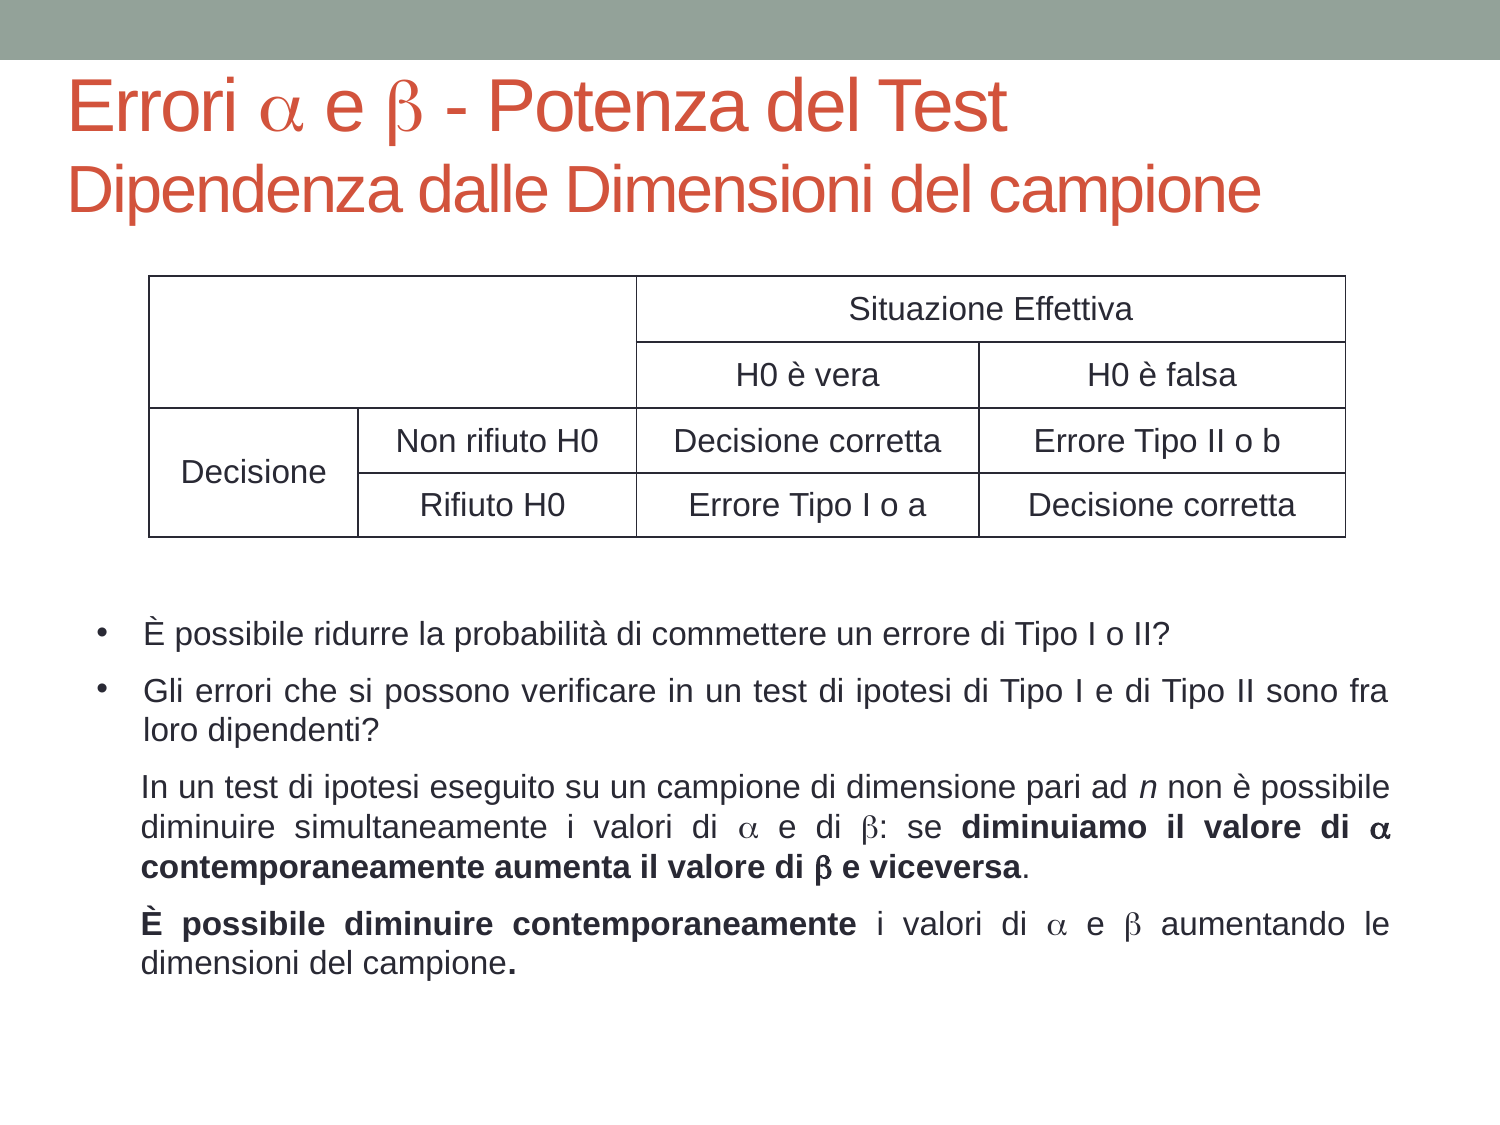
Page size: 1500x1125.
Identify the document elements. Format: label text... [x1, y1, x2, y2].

table_cell Rifiuto H0 [359, 474, 636, 536]
table_cell Non rifiuto H0 [359, 409, 636, 472]
table_cell H0 è vera [637, 343, 978, 407]
table_cell Decisione corretta [637, 409, 978, 472]
table_cell Errore Tipo II o b [980, 409, 1345, 472]
table_header Situazione Effettiva [637, 277, 1345, 341]
title Errori a e b - Potenza del Test Dipendenza dalle Dimensioni del campione [51, 45, 1433, 237]
table_cell Errore Tipo I o a [637, 474, 978, 536]
table_cell Decisione [150, 409, 357, 536]
table_cell H0 è falsa [980, 343, 1345, 407]
table_header [150, 277, 636, 407]
text_box È possibile ridurre la probabilità di commettere un errore di Tipo I o II? Gli errori che si possono verificare in un test di ipotesi di Tipo I e di Tipo II sono fra loro dipendenti? In un test di ipotesi eseguito su un campione di dimensione pari ad n non è possibile diminuire simultaneamente i valori di a e di b: se diminuiamo il valore di a contemporaneamente aumenta il valore di b e viceversa. È possibile diminuire contemporaneamente i valori di a e b aumentando le dimensioni del campione. [81, 604, 1406, 989]
table_cell Decisione corretta [980, 474, 1345, 536]
